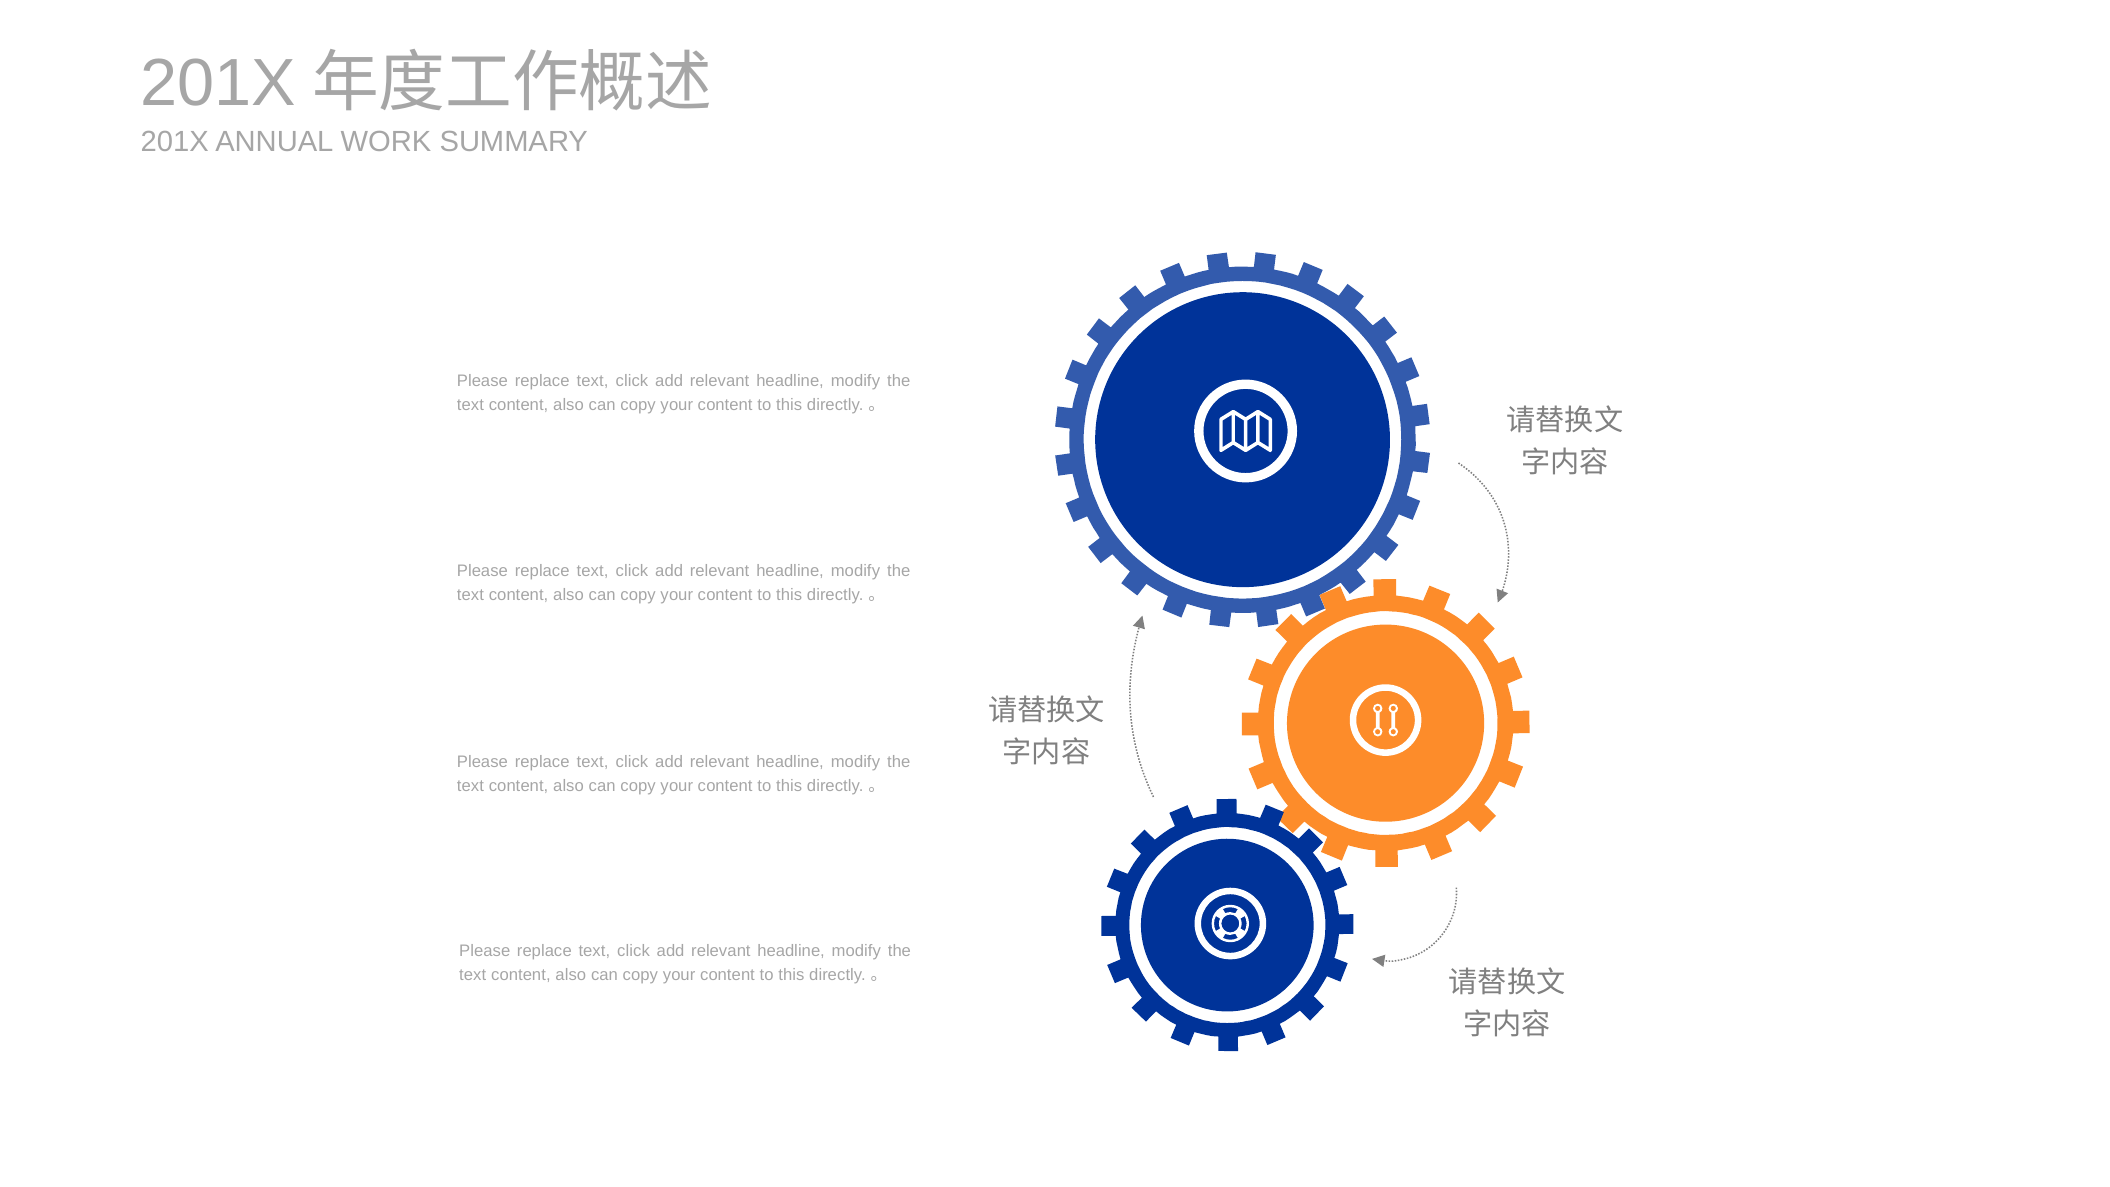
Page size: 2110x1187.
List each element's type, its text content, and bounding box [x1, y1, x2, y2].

text_box Please replace text, click add relevant headline, modify the text content, also can copy your content to this directly.。 [444, 928, 939, 991]
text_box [1349, 684, 1422, 756]
text_box 201X ANNUAL WORK SUMMARY [140, 122, 602, 158]
text_box 201X年度工作概述 [140, 38, 789, 119]
text_box Please replace text, click add relevant headline, modify the text content, also can copy your content to this directly.。 [439, 737, 896, 827]
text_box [1194, 379, 1298, 483]
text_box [896, 368, 1669, 902]
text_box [1194, 887, 1267, 960]
text_box Please replace text, click add relevant headline, modify the text content, also can copy your content to this directly.。 [439, 547, 896, 636]
text_box 请替换文字内容 [1425, 947, 1589, 1032]
text_box Please replace text, click add relevant headline, modify the text content, also can copy your content to this directly.。 [439, 357, 929, 446]
